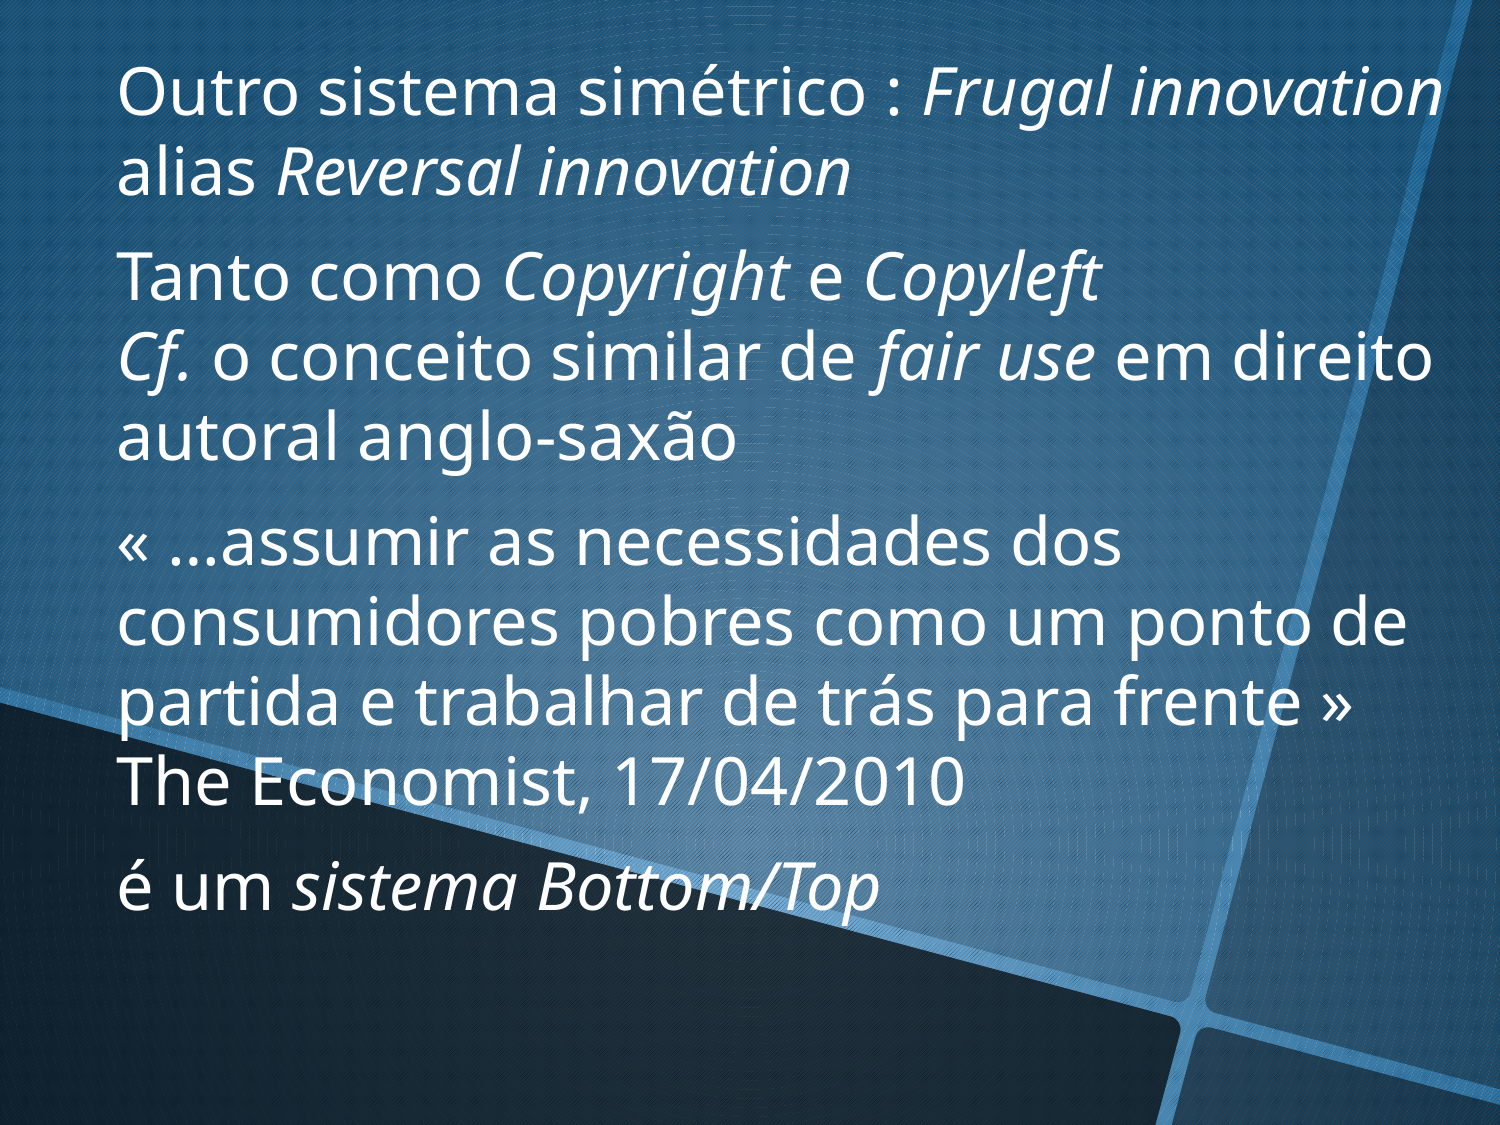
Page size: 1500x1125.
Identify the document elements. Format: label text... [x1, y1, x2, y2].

text_box Outro sistema simétrico : Frugal innovation alias Reversal innovation Tanto como Copyright e Copyleft Cf. o conceito similar de fair use em direito autoral anglo-saxão « …assumir as necessidades dos consumidores pobres como um ponto de partida e trabalhar de trás para frente » The Economist, 17/04/2010 é um sistema Bottom/Top [101, 41, 1500, 931]
